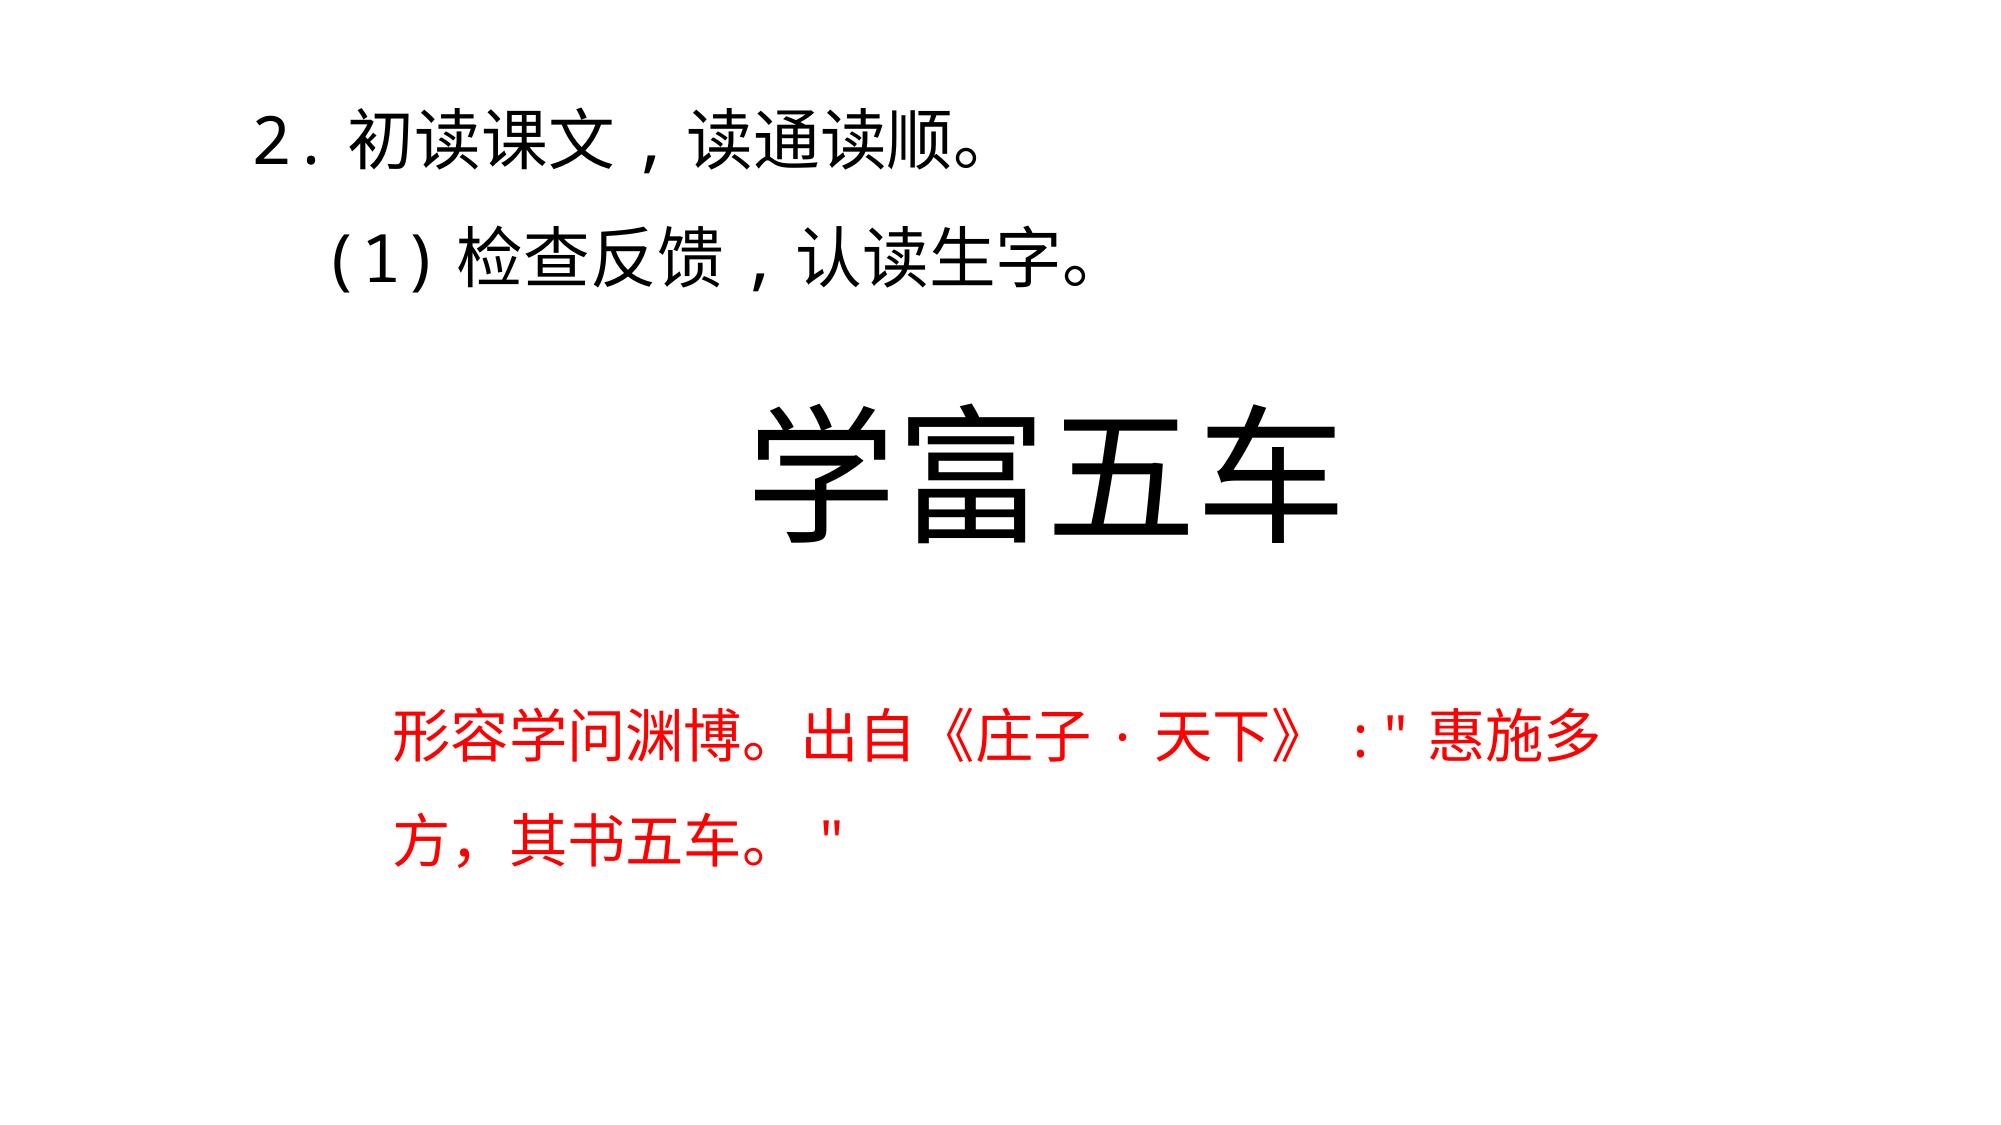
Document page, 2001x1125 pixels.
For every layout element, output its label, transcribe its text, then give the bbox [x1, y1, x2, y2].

text_box (1)检查反馈,认读生字。 [306, 207, 1145, 303]
text_box 2.初读课文,读通读顺。 [237, 90, 1036, 185]
text_box 形容学问渊博。出自《庄子·天下》:"惠施多方，其书五车。" [377, 656, 1733, 882]
text_box 学富五车 [731, 373, 1361, 569]
